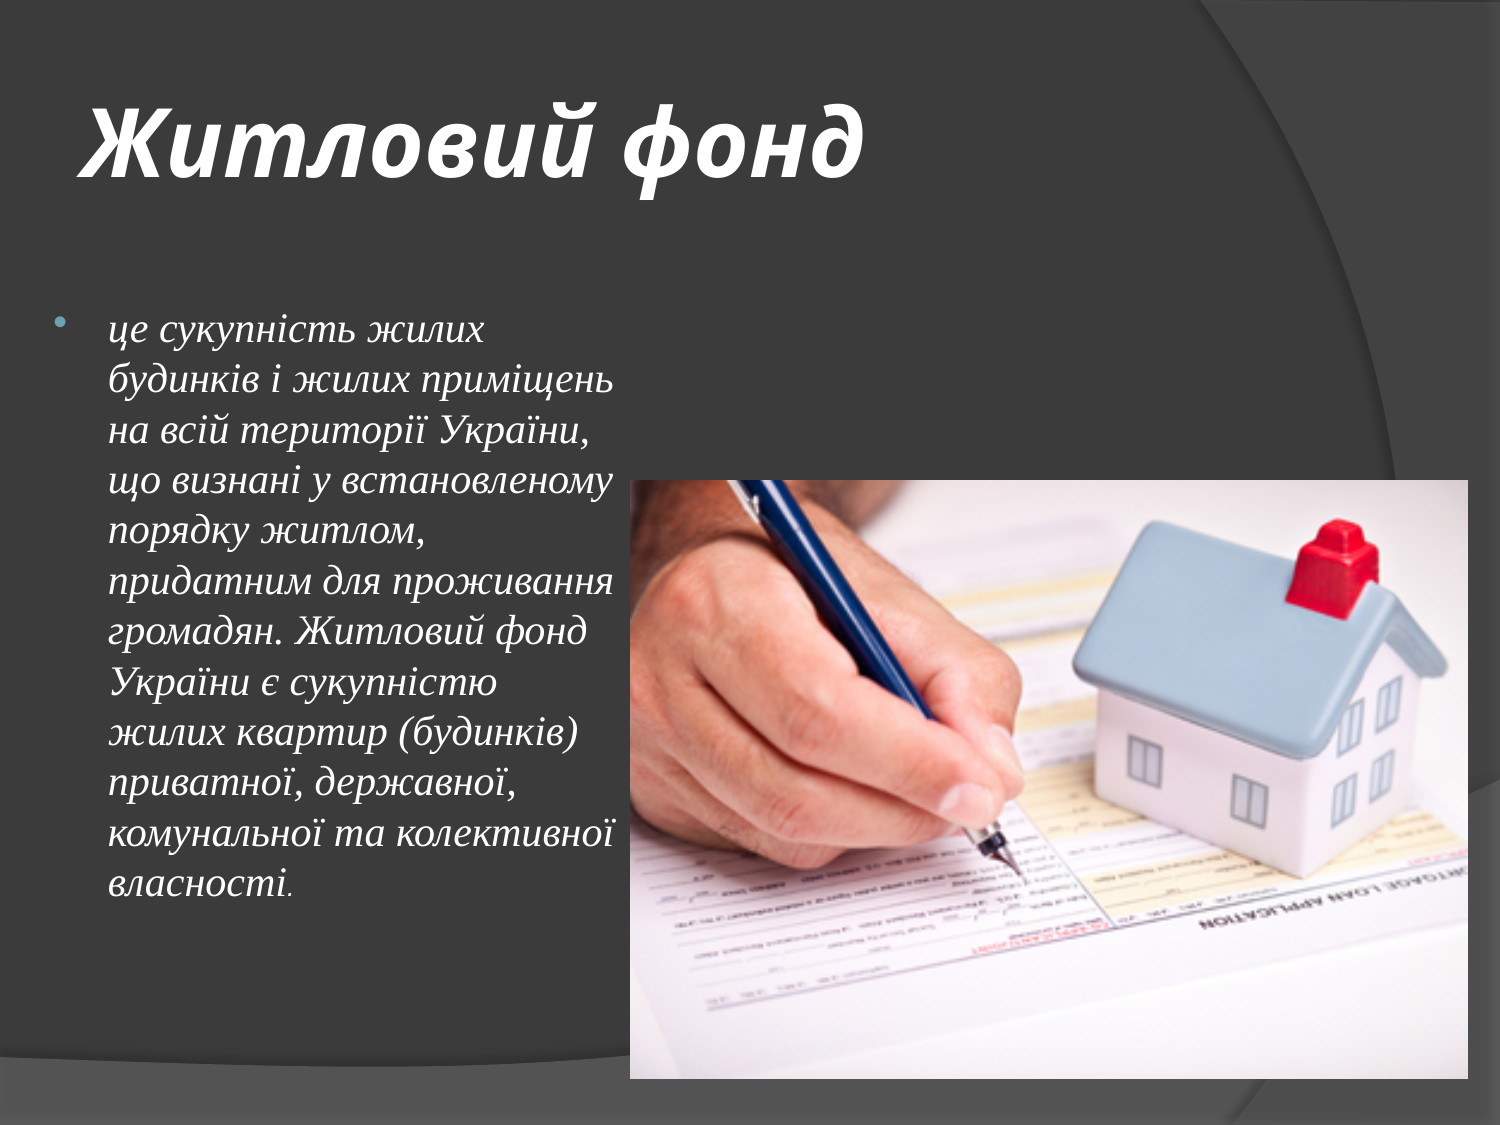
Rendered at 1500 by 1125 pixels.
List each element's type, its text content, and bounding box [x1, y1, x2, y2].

picture [630, 480, 1469, 1079]
title Житловий фонд [75, 45, 1300, 233]
list це сукупність жилих будинків і жилих приміщень на всій території України, що визнані у встановленому порядку житлом, придатним для проживання громадян. Житловий фонд України є сукупністю жилих квартир (будинків) приватної, державної, комунальної та колективної власності. [35, 292, 636, 1036]
